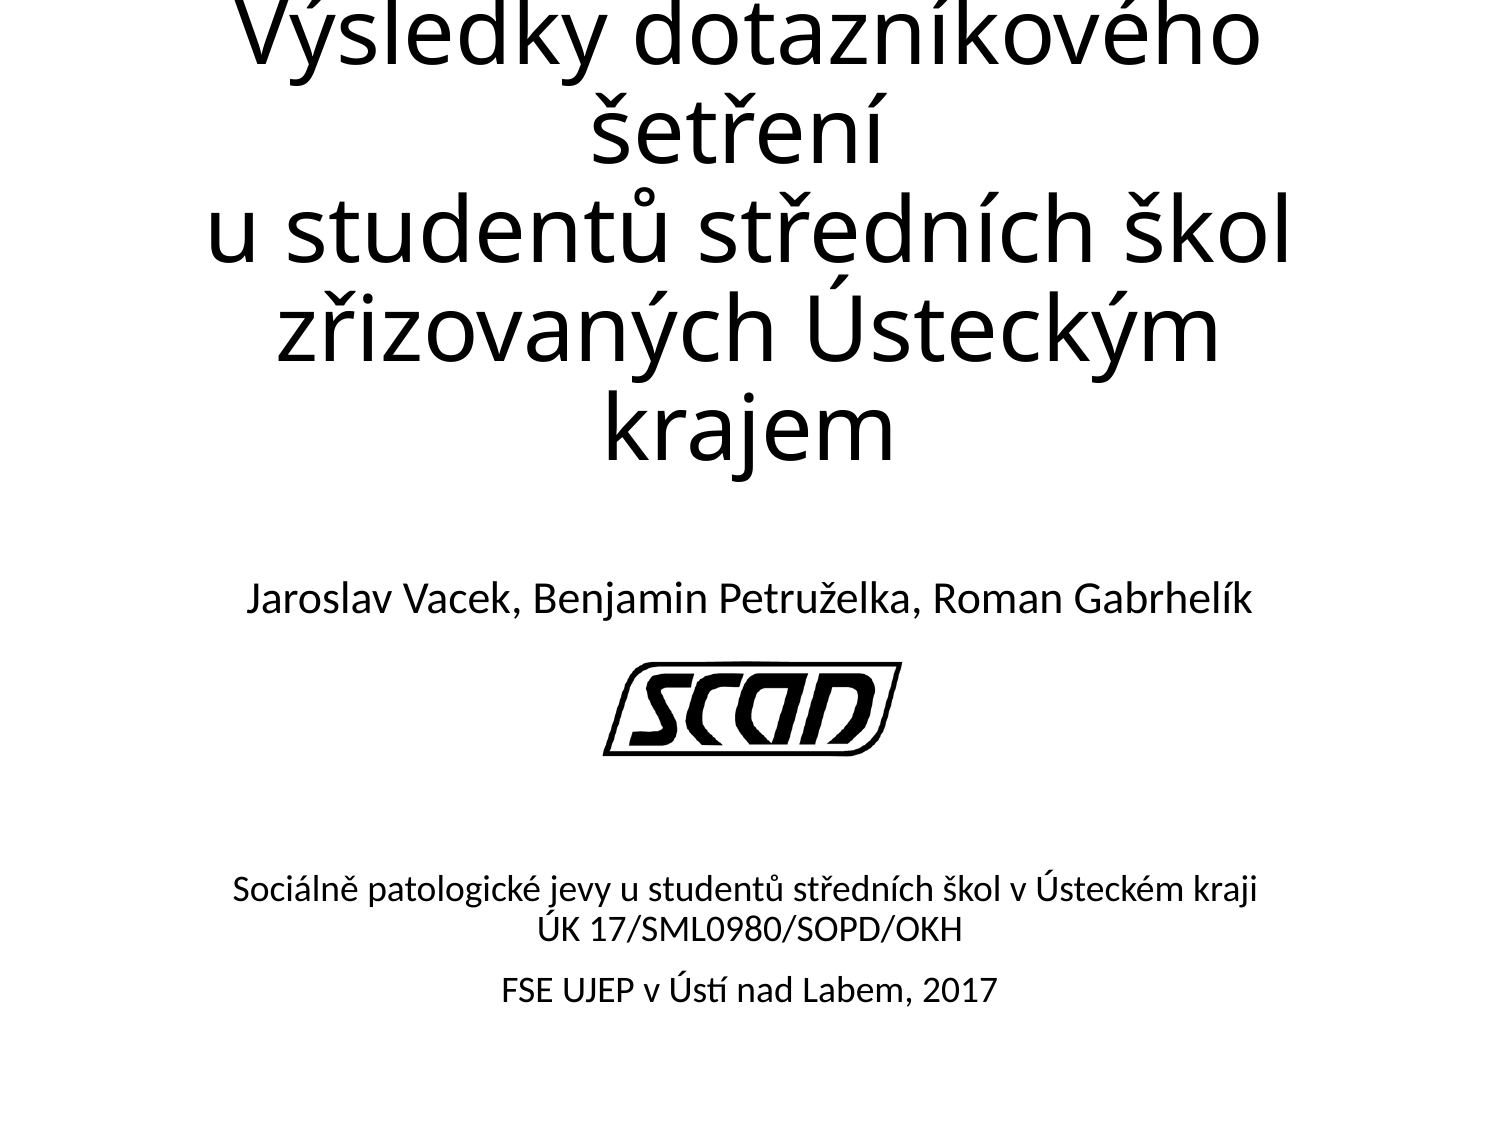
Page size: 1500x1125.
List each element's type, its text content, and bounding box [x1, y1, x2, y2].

subtitle Jaroslav Vacek, Benjamin Petruželka, Roman Gabrhelík Sociálně patologické jevy u studentů středních škol v Ústeckém kraji ÚK 17/SML0980/SOPD/OKH FSE UJEP v Ústí nad Labem, 2017 [187, 566, 1313, 1082]
title Výsledky dotazníkového šetření u studentů středních škol zřizovaných Ústeckým krajem [112, 164, 1388, 488]
picture [596, 657, 904, 759]
